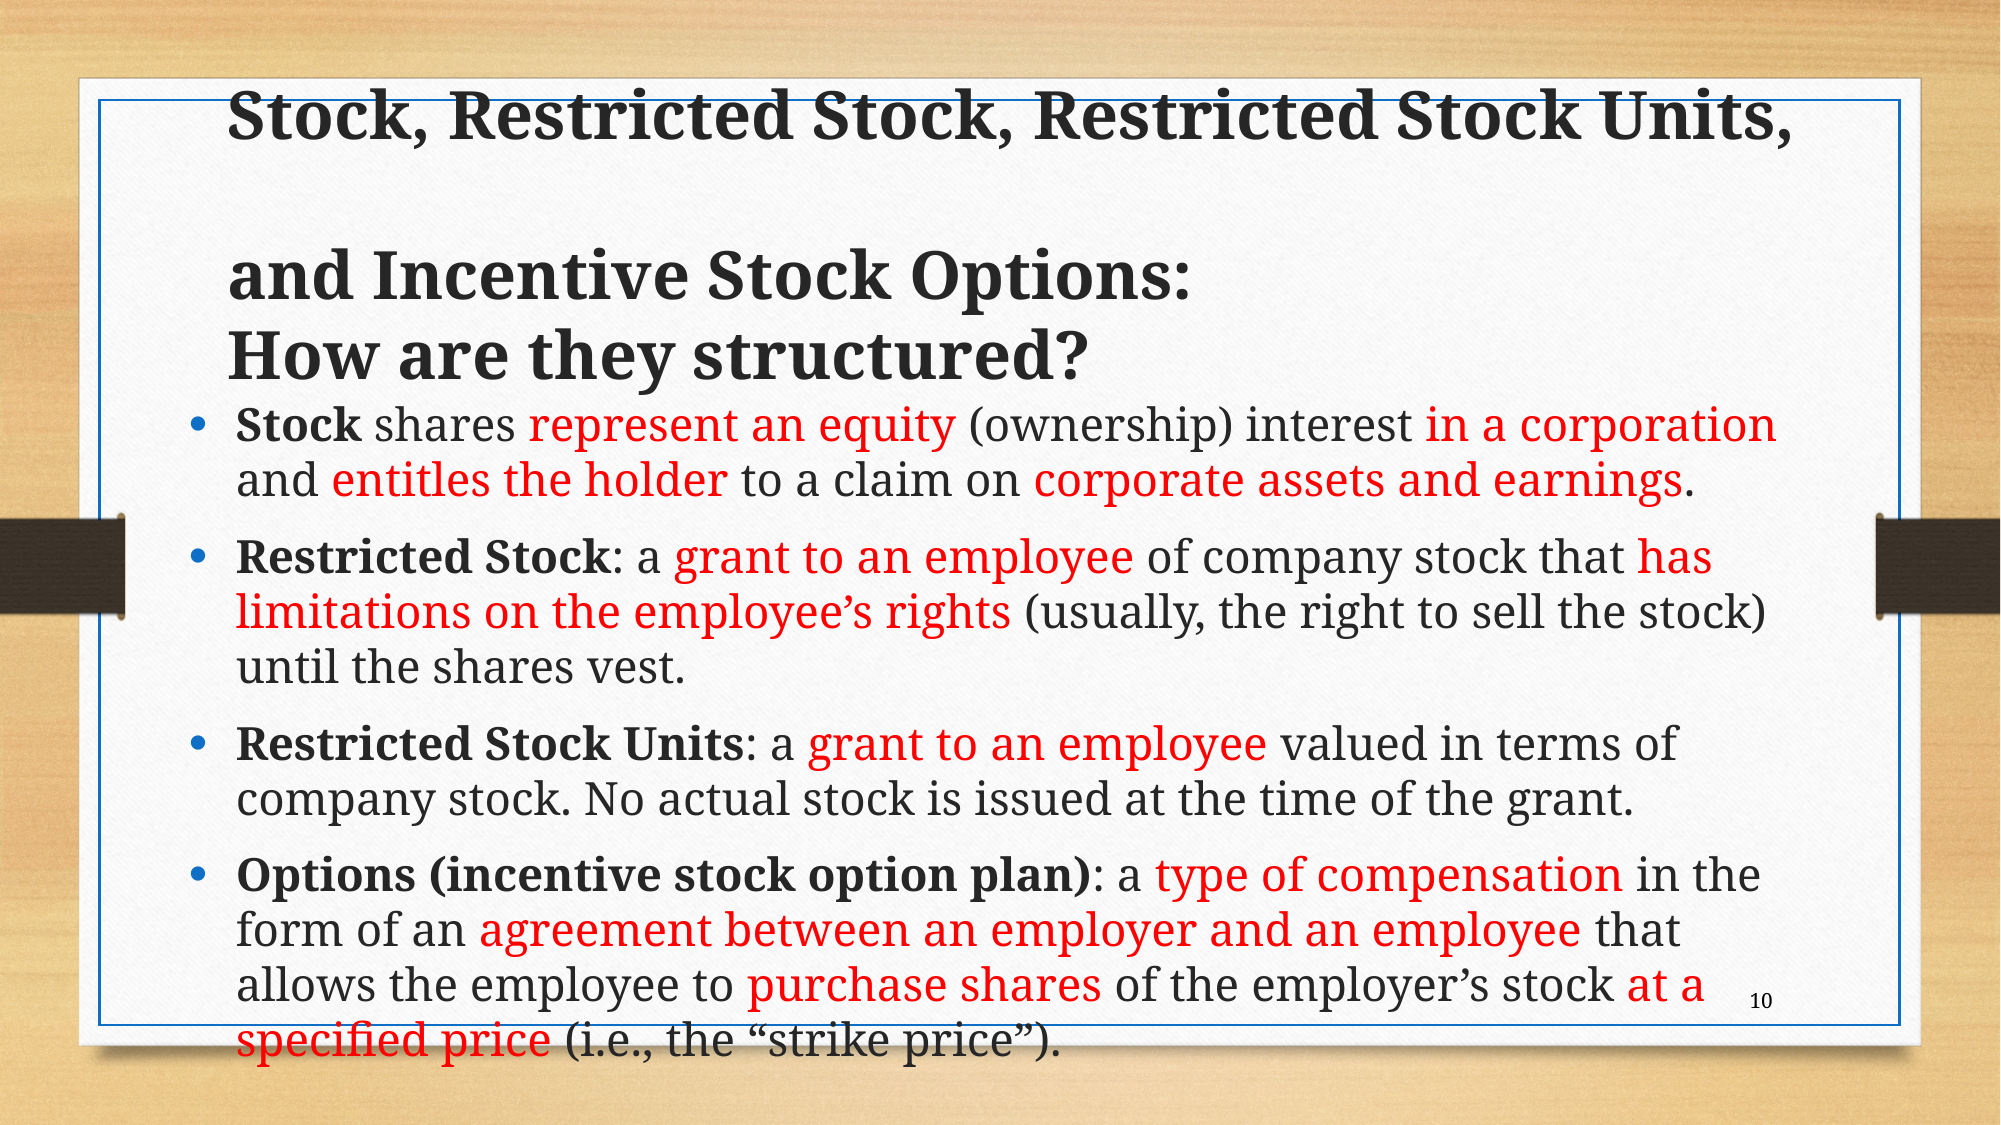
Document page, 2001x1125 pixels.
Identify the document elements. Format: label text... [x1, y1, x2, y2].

list Stock shares represent an equity (ownership) interest in a corporation and entitles the holder to a claim on corporate assets and earnings. Restricted Stock: a grant to an employee of company stock that has limitations on the employee’s rights (usually, the right to sell the stock) until the shares vest. Restricted Stock Units: a grant to an employee valued in terms of company stock. No actual stock is issued at the time of the grant. Options (incentive stock option plan): a type of compensation in the form of an agreement between an employer and an employee that allows the employee to purchase shares of the employer’s stock at a specified price (i.e., the “strike price”). [173, 396, 1827, 1025]
title Stock, Restricted Stock, Restricted Stock Units, and Incentive Stock Options: How are they structured? [212, 114, 1827, 351]
picture [0, 0, 2001, 1125]
